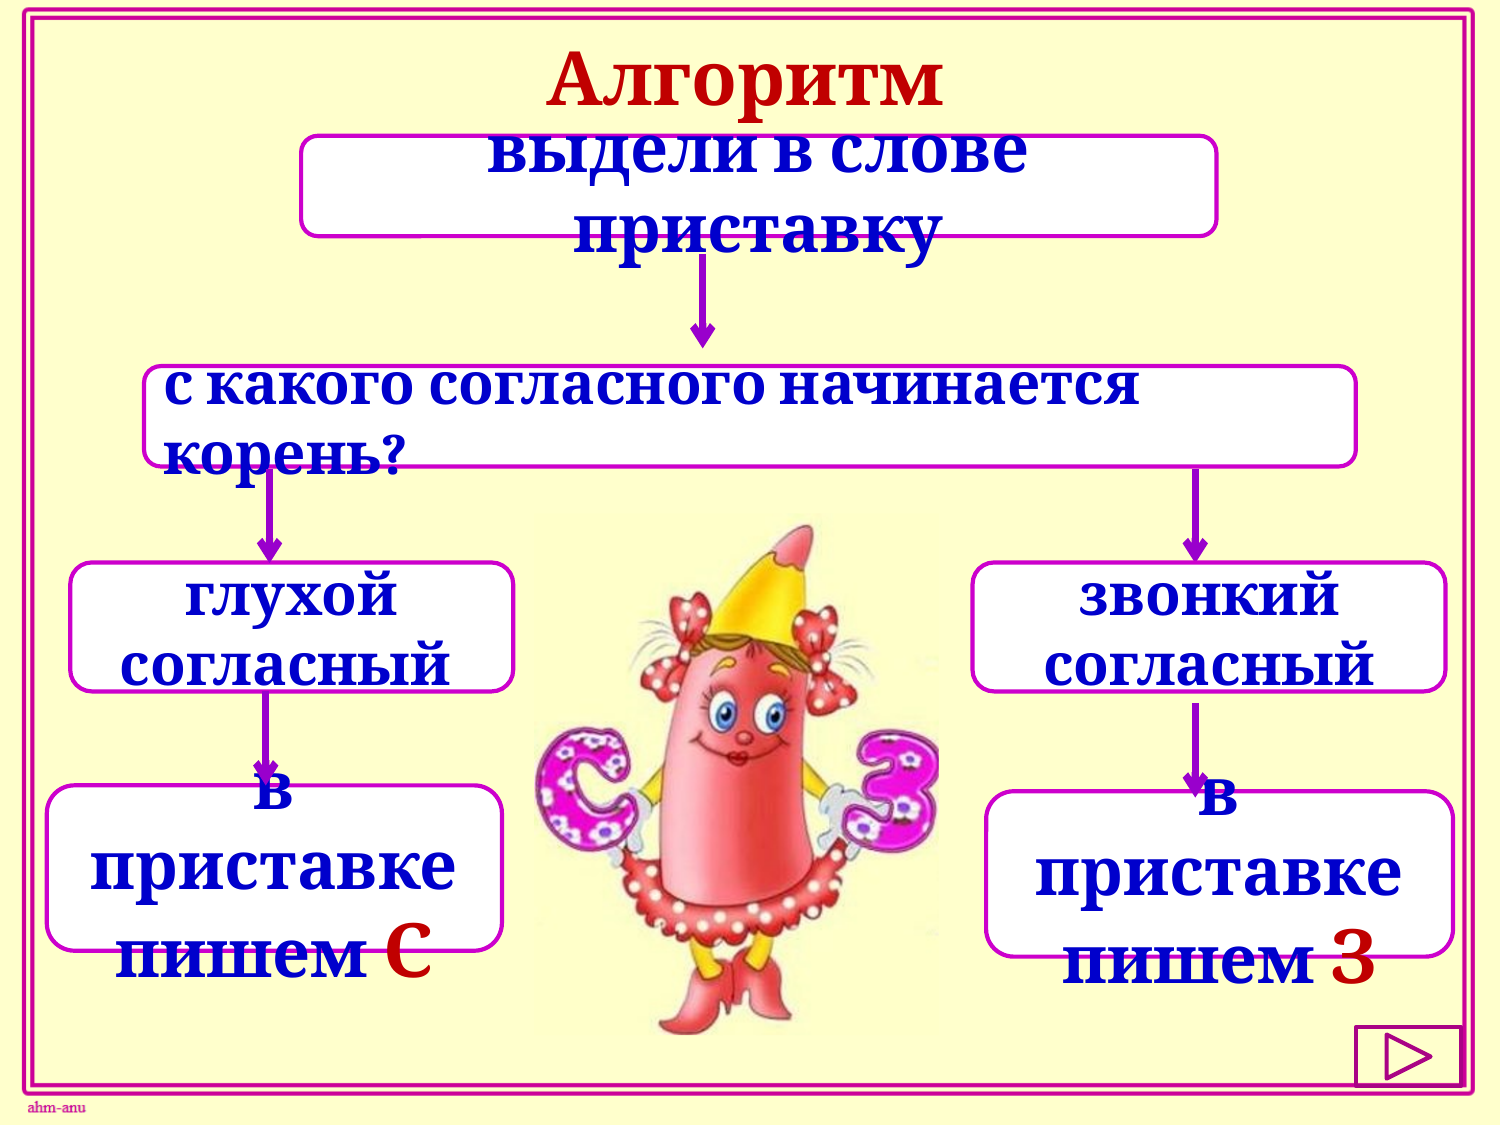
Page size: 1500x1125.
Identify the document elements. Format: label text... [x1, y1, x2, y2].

picture [0, 0, 1500, 1125]
text_box в приставке пишем З [984, 789, 1456, 959]
text_box [1354, 1025, 1463, 1088]
text_box звонкий согласный [970, 560, 1448, 694]
text_box глухой согласный [68, 560, 516, 694]
text_box с какого согласного начинается корень? [141, 363, 1358, 469]
text_box в приставке пишем С [44, 783, 505, 953]
text_box Алгоритм [531, 23, 960, 129]
text_box выдели в слове приставку [299, 133, 1219, 239]
